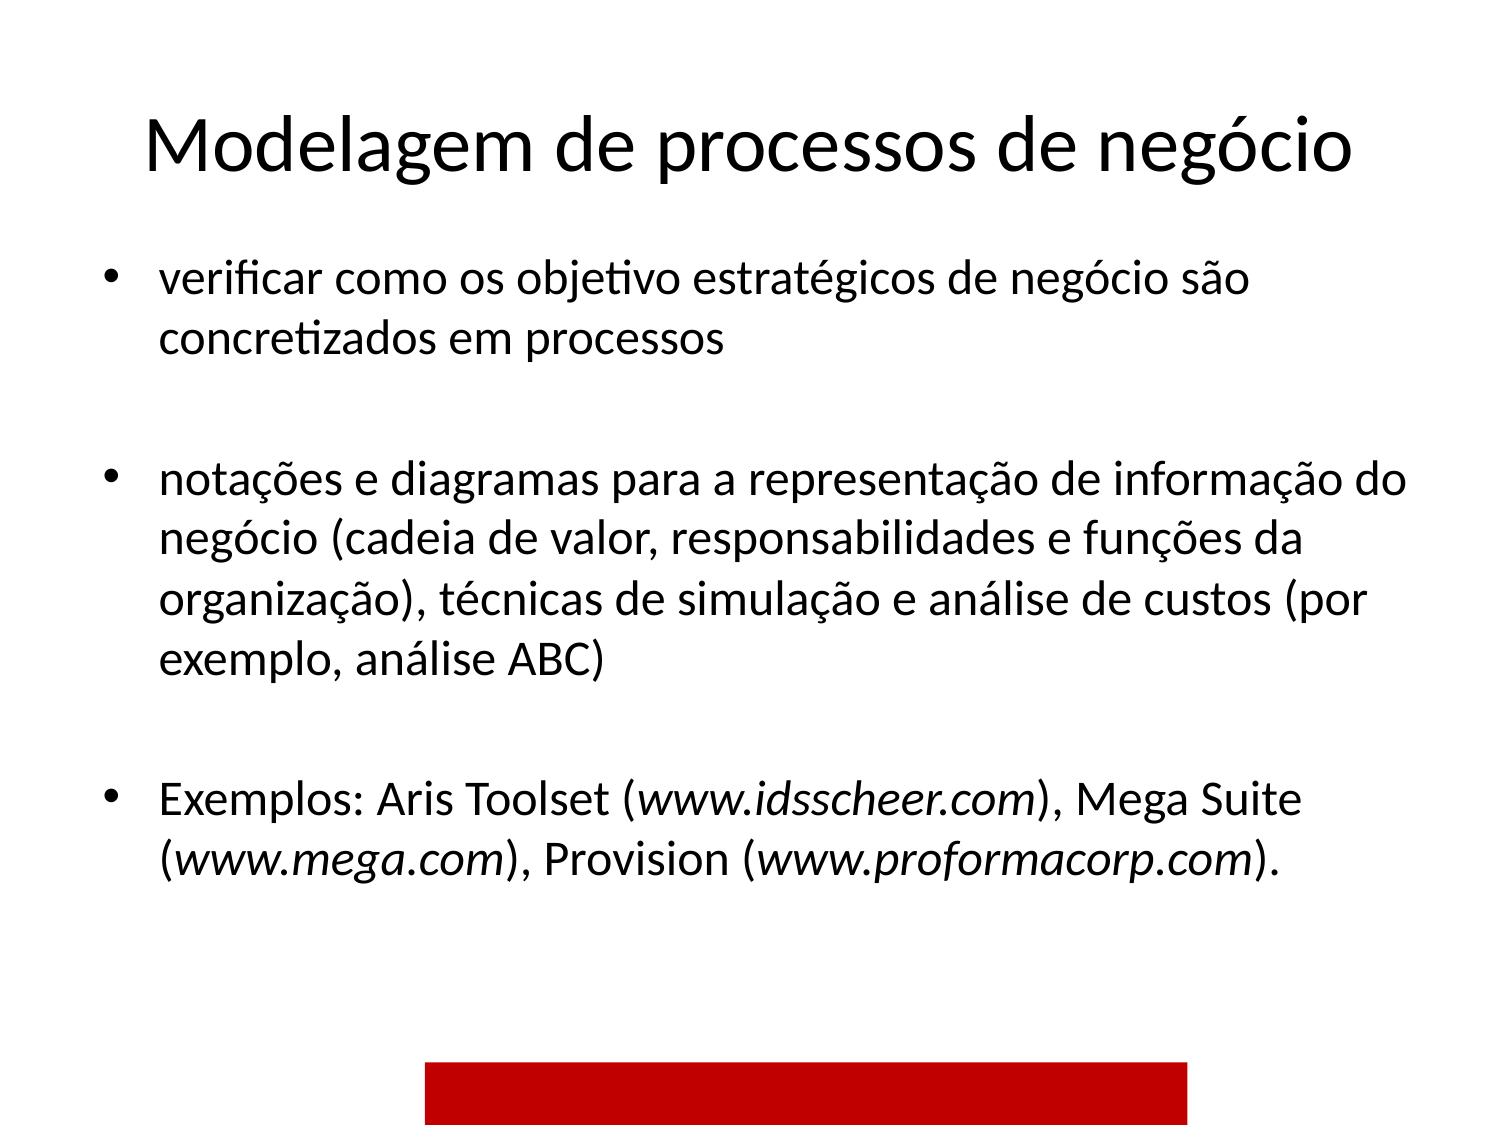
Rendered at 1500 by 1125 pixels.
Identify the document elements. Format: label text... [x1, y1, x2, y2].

text_box [423, 1060, 1190, 1125]
list verificar como os objetivo estratégicos de negócio são concretizados em processos notações e diagramas para a representação de informação do negócio (cadeia de valor, responsabilidades e funções da organização), técnicas de simulação e análise de custos (por exemplo, análise ABC) Exemplos: Aris Toolset (www.idsscheer.com), Mega Suite (www.mega.com), Provision (www.proformacorp.com). [87, 237, 1438, 1075]
title Modelagem de processos de negócio [75, 45, 1425, 233]
